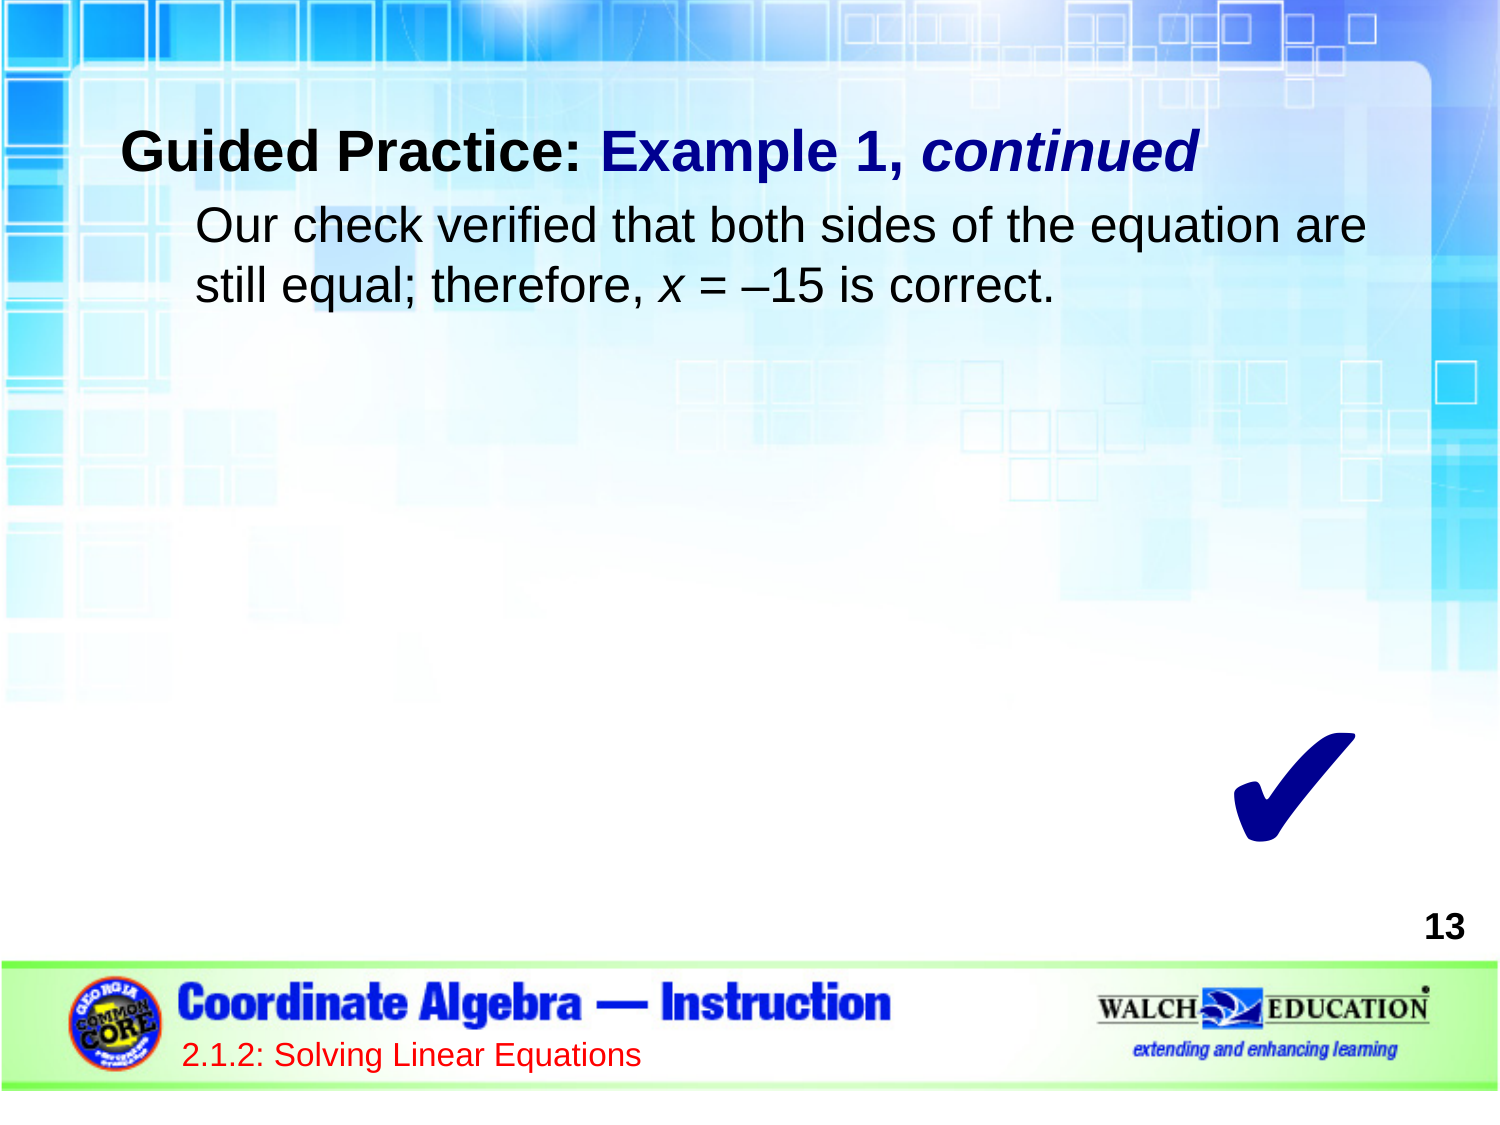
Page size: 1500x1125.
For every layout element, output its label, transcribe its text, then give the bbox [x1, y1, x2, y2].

text_box ✔ [1128, 651, 1394, 907]
picture [1, 0, 1500, 1091]
subtitle Guided Practice: Example 1, continued Our check verified that both sides of the equation are still equal; therefore, x = –15 is correct. [105, 105, 1394, 925]
slide_number 13 [1361, 901, 1481, 949]
list 2.1.2: Solving Linear Equations [166, 1025, 1074, 1069]
